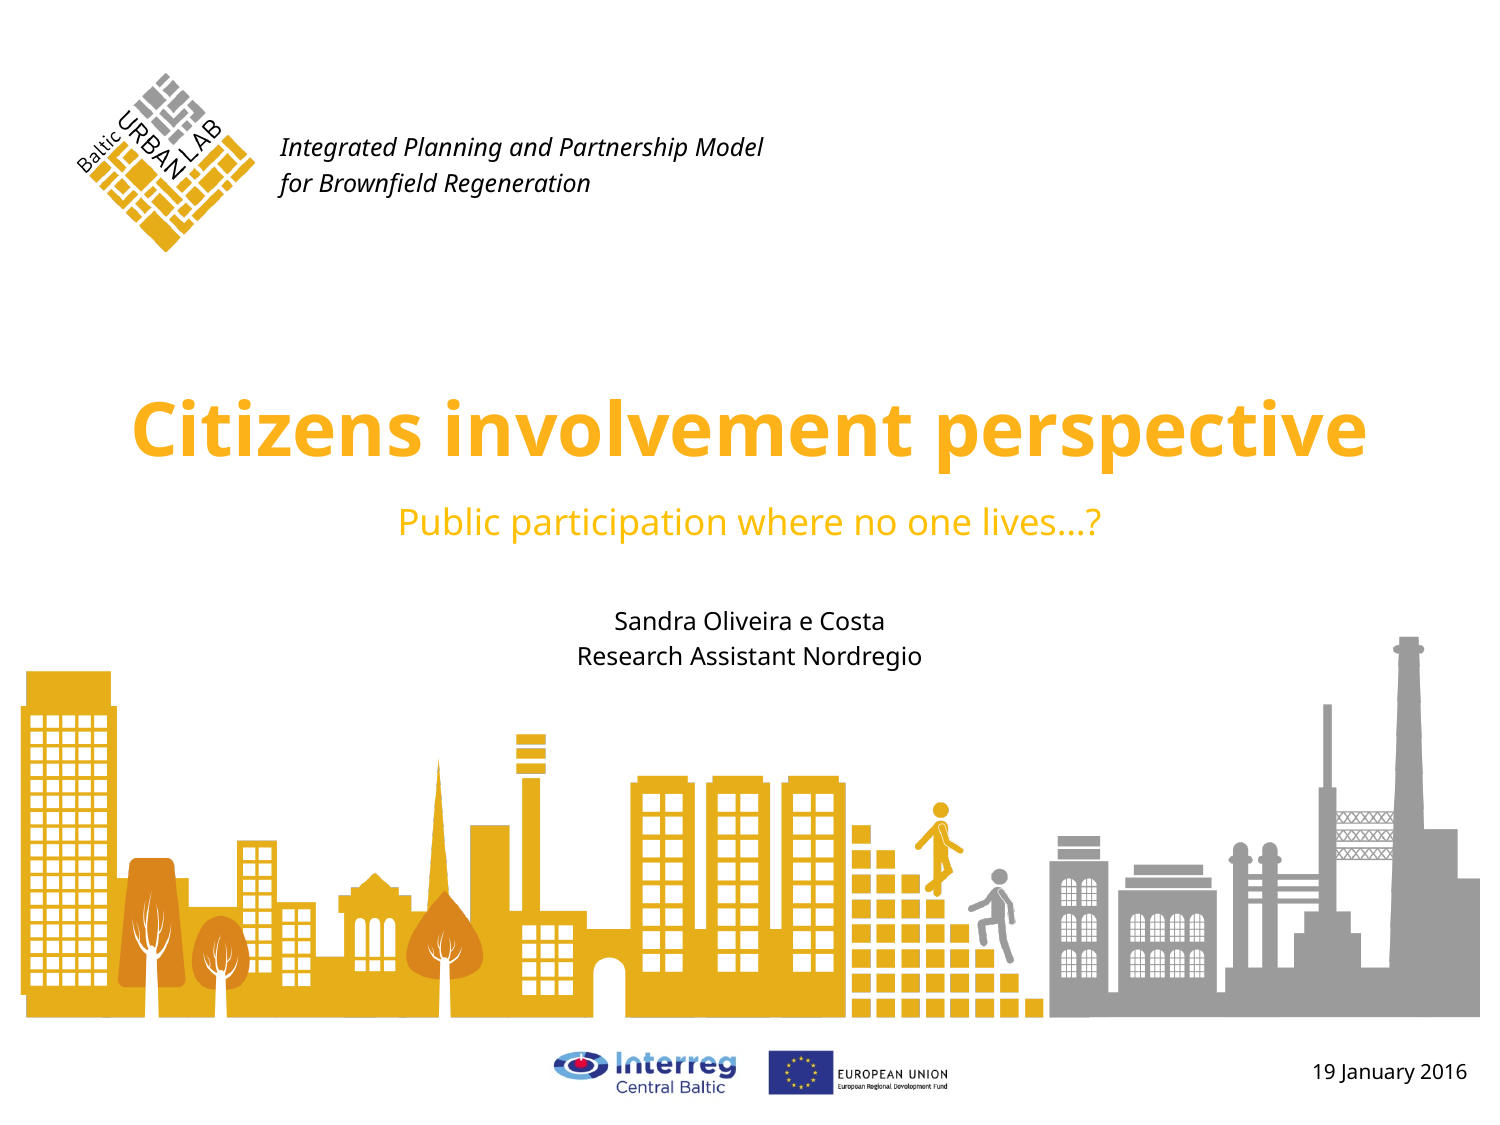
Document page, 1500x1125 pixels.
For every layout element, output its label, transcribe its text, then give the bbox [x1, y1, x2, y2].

subtitle Public participation where no one lives…? [112, 491, 1388, 551]
picture [72, 68, 259, 256]
title Citizens involvement perspective [112, 373, 1388, 480]
picture [13, 632, 1487, 1024]
list Sandra Oliveira e Costa Research Assistant Nordregio [493, 597, 1007, 646]
list 19 January 2016 [1222, 1051, 1483, 1093]
picture [548, 1036, 952, 1109]
